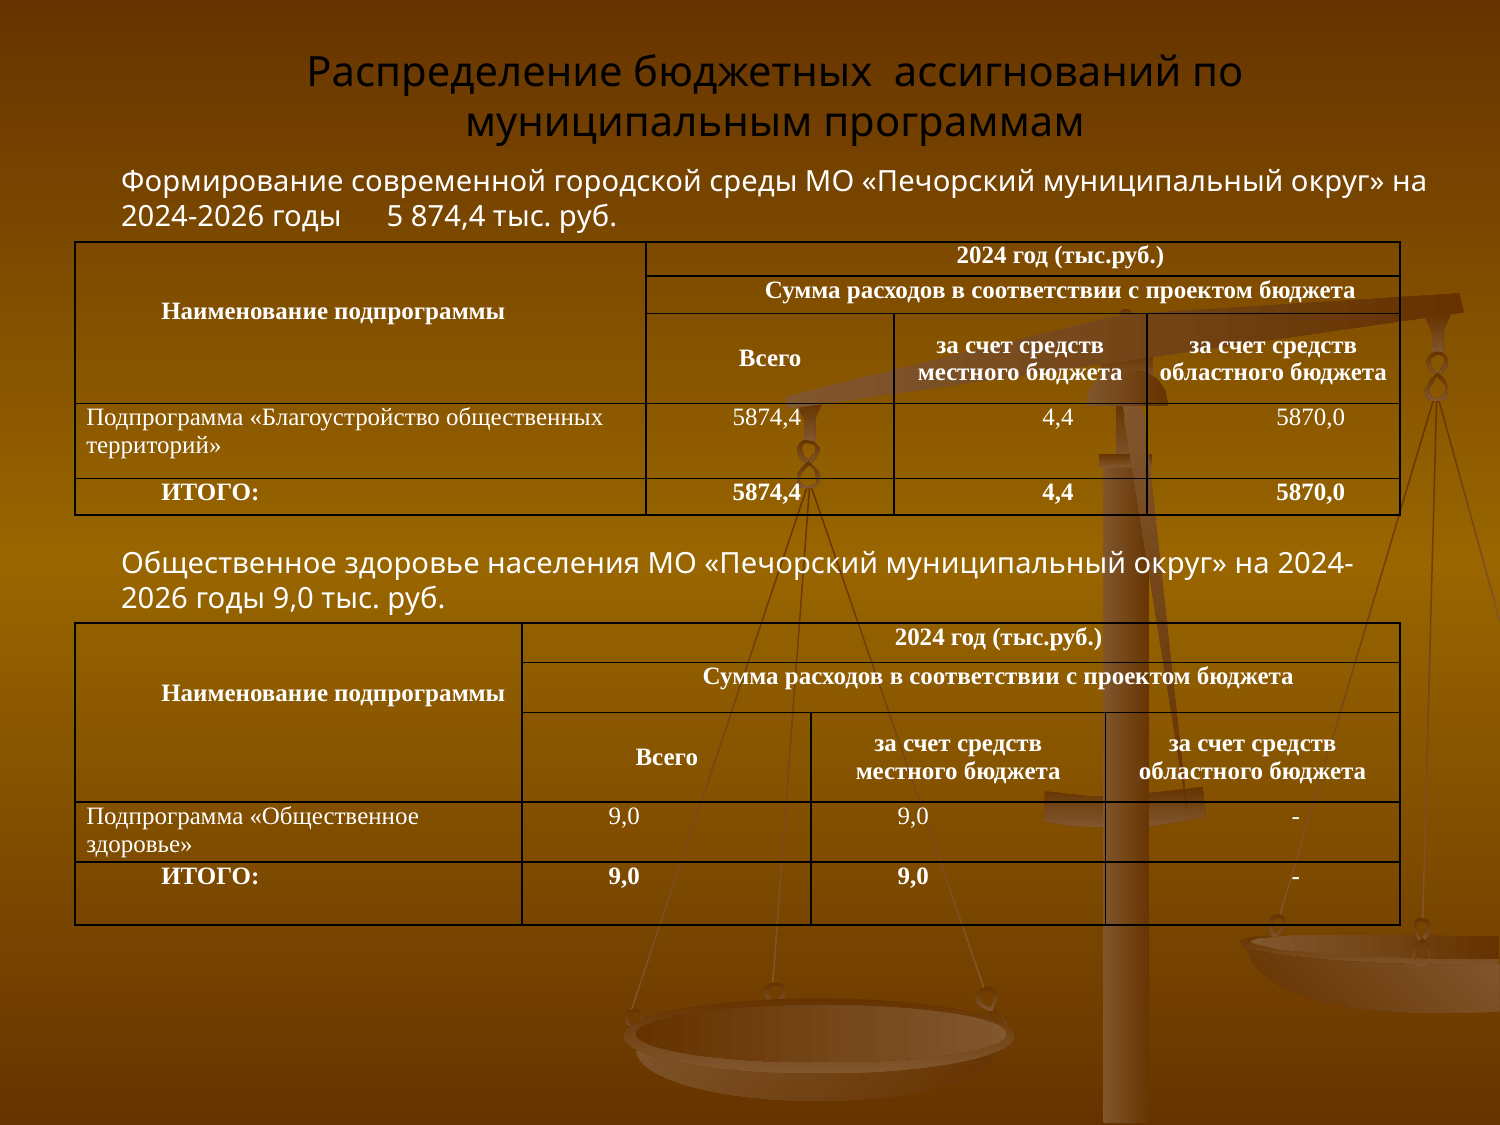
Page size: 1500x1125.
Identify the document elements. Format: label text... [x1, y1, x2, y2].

table_cell 4,4 [895, 404, 1146, 478]
table_cell Сумма расходов в соответствии с проектом бюджета [523, 663, 1399, 712]
table_cell Подпрограмма «Общественное здоровье» [76, 803, 521, 861]
table_header 2024 год (тыс.руб.) [523, 624, 1399, 662]
table_header 2024 год (тыс.руб.) [647, 243, 1399, 275]
table_cell за счет средств местного бюджета [812, 713, 1105, 801]
table_cell ИТОГО: [76, 479, 645, 514]
table_cell за счет средств областного бюджета [1106, 713, 1399, 801]
table_cell 4,4 [895, 479, 1146, 514]
table_cell Сумма расходов в соответствии с проектом бюджета [647, 277, 1399, 313]
table_header Наименование подпрограммы [76, 243, 645, 403]
table_cell Всего [647, 314, 893, 403]
table_cell 9,0 [523, 803, 810, 861]
text_box Общественное здоровье населения МО «Печорский муниципальный округ» на 2024-2026 годы 9,0 тыс. руб. [106, 537, 1400, 622]
table_cell Всего [523, 713, 810, 801]
text_box Распределение бюджетных ассигнований по муниципальным программам [262, 37, 1288, 153]
table_cell 5870,0 [1148, 479, 1399, 514]
table_cell - [1106, 863, 1399, 924]
table_cell 5874,4 [647, 404, 893, 478]
table_cell 9,0 [523, 863, 810, 924]
table_header Наименование подпрограммы [76, 624, 521, 801]
table_cell ИТОГО: [76, 863, 521, 924]
table_cell 9,0 [812, 803, 1105, 861]
table_cell за счет средств областного бюджета [1148, 314, 1399, 403]
table_cell 9,0 [812, 863, 1105, 924]
text_box Формирование современной городской среды МО «Печорский муниципальный округ» на 2024-2026 годы 5 874,4 тыс. руб. [106, 154, 1444, 240]
table_cell за счет средств местного бюджета [895, 314, 1146, 403]
table_cell 5874,4 [647, 479, 893, 514]
table_cell 5870,0 [1148, 404, 1399, 478]
table_cell - [1106, 803, 1399, 861]
table_cell Подпрограмма «Благоустройство общественных территорий» [76, 404, 645, 478]
